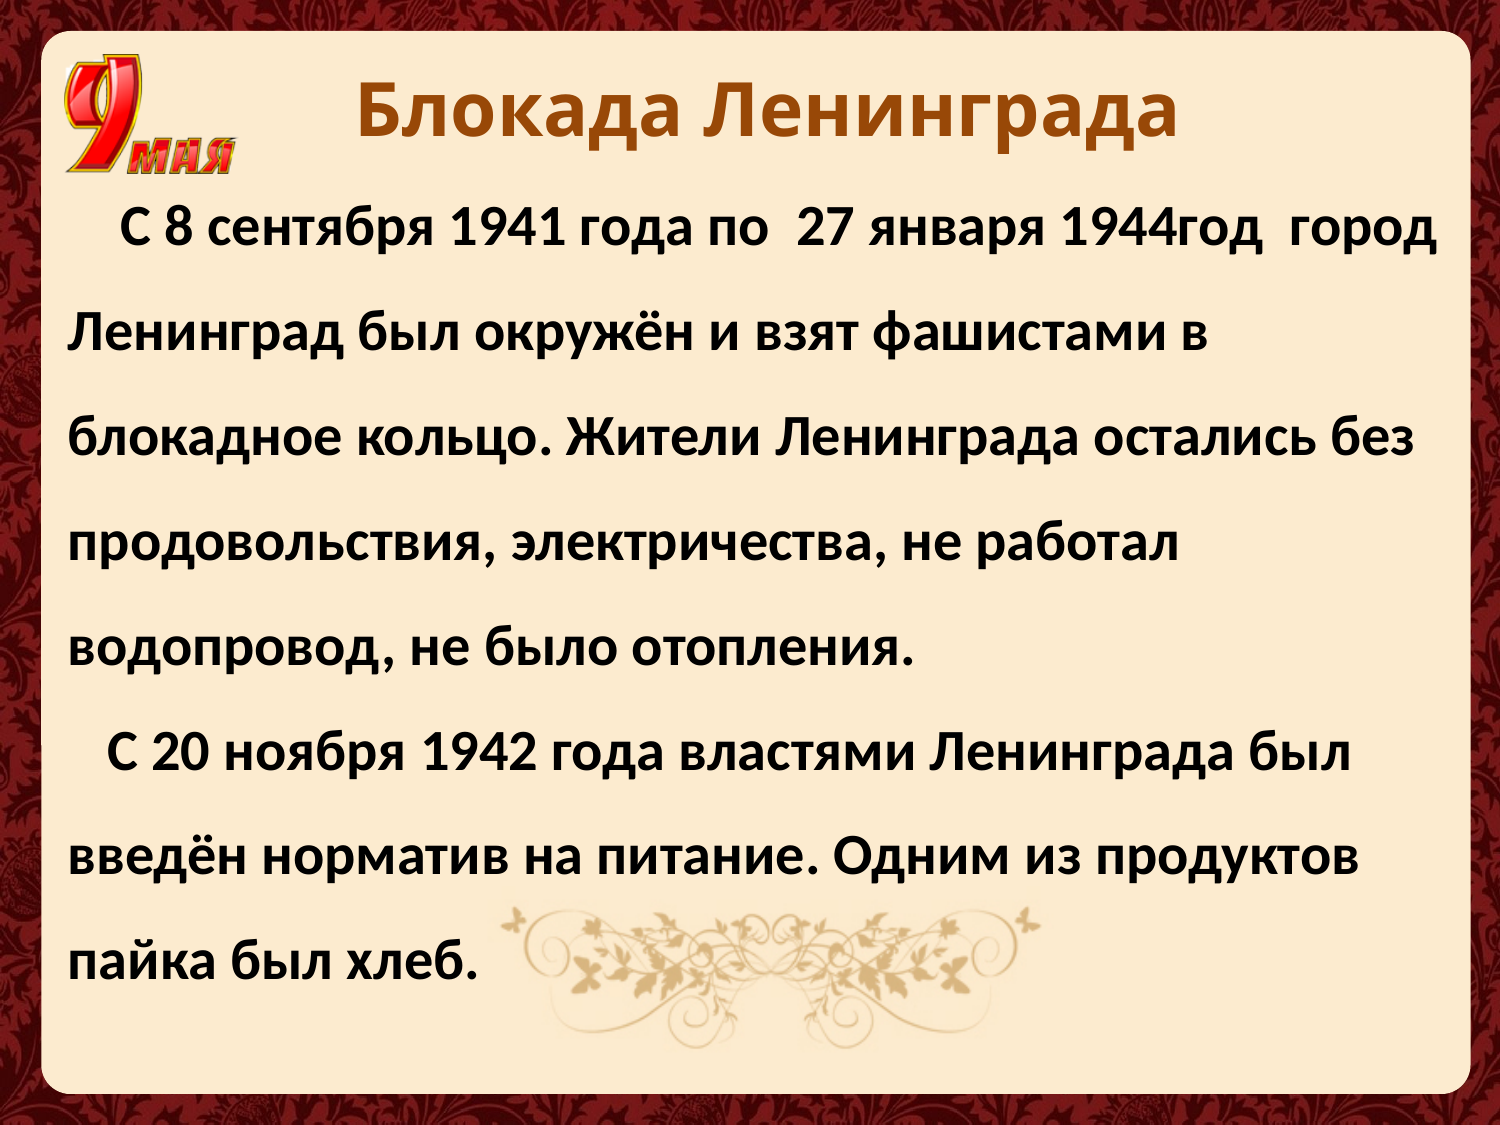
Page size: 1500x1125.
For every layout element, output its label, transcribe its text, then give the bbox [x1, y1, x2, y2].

picture [0, 0, 1500, 1125]
text_box Блокада Ленинграда С 8 сентября 1941 года по 27 января 1944год город Ленинград был окружён и взят фашистами в блокадное кольцо. Жители Ленинграда остались без продовольствия, электричества, не работал водопровод, не было отопления. С 20 ноября 1942 года властями Ленинграда был введён норматив на питание. Одним из продуктов пайка был хлеб. [53, 54, 1483, 1079]
